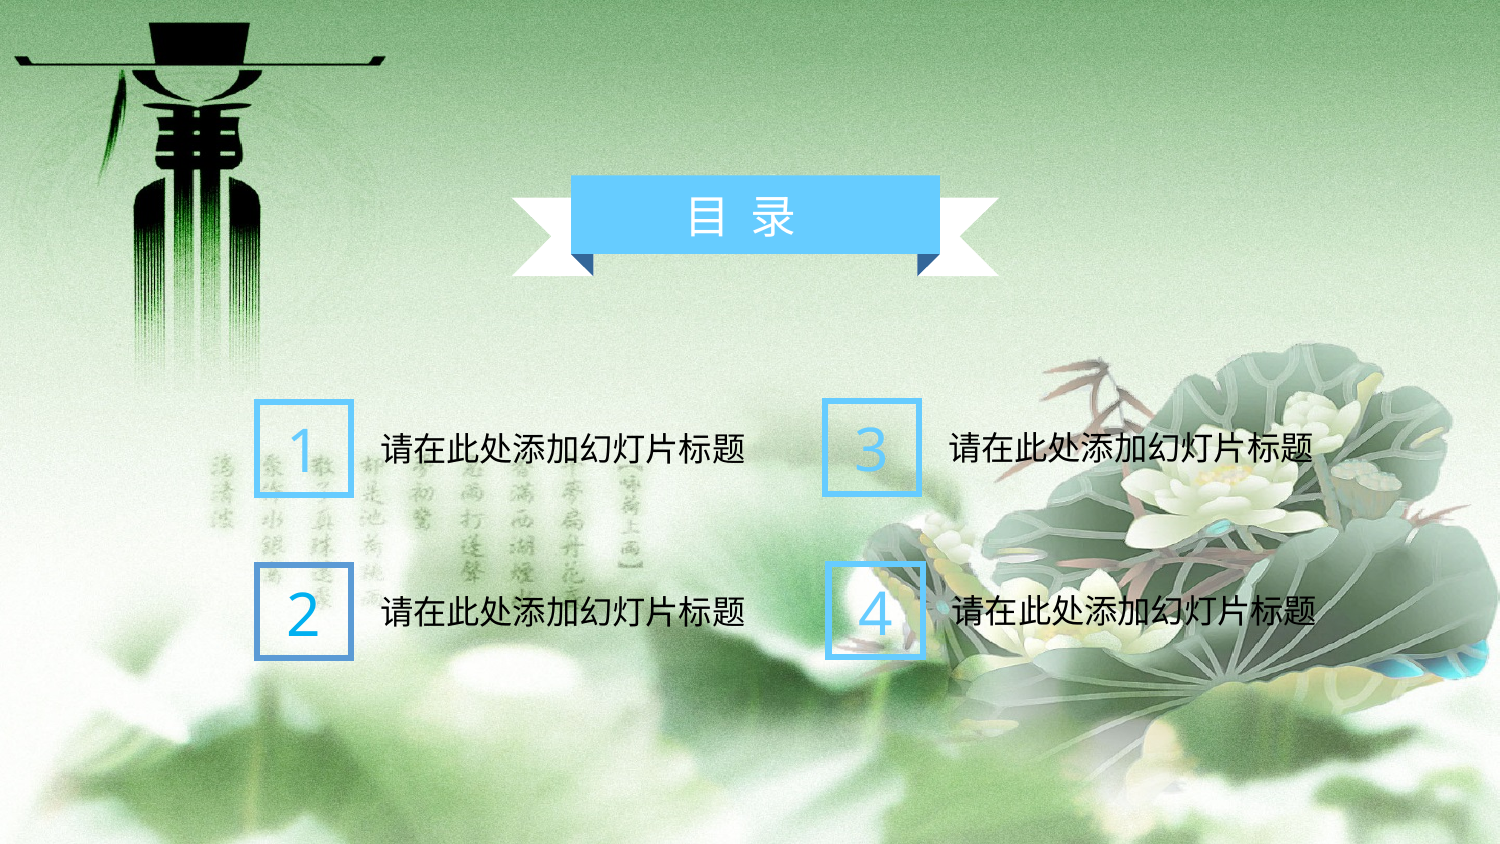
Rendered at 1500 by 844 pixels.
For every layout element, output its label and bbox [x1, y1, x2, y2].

text_box [511, 175, 1000, 277]
picture [0, 0, 1500, 844]
text_box [824, 400, 919, 494]
text_box [256, 401, 351, 495]
text_box [828, 563, 923, 658]
text_box [256, 564, 351, 659]
